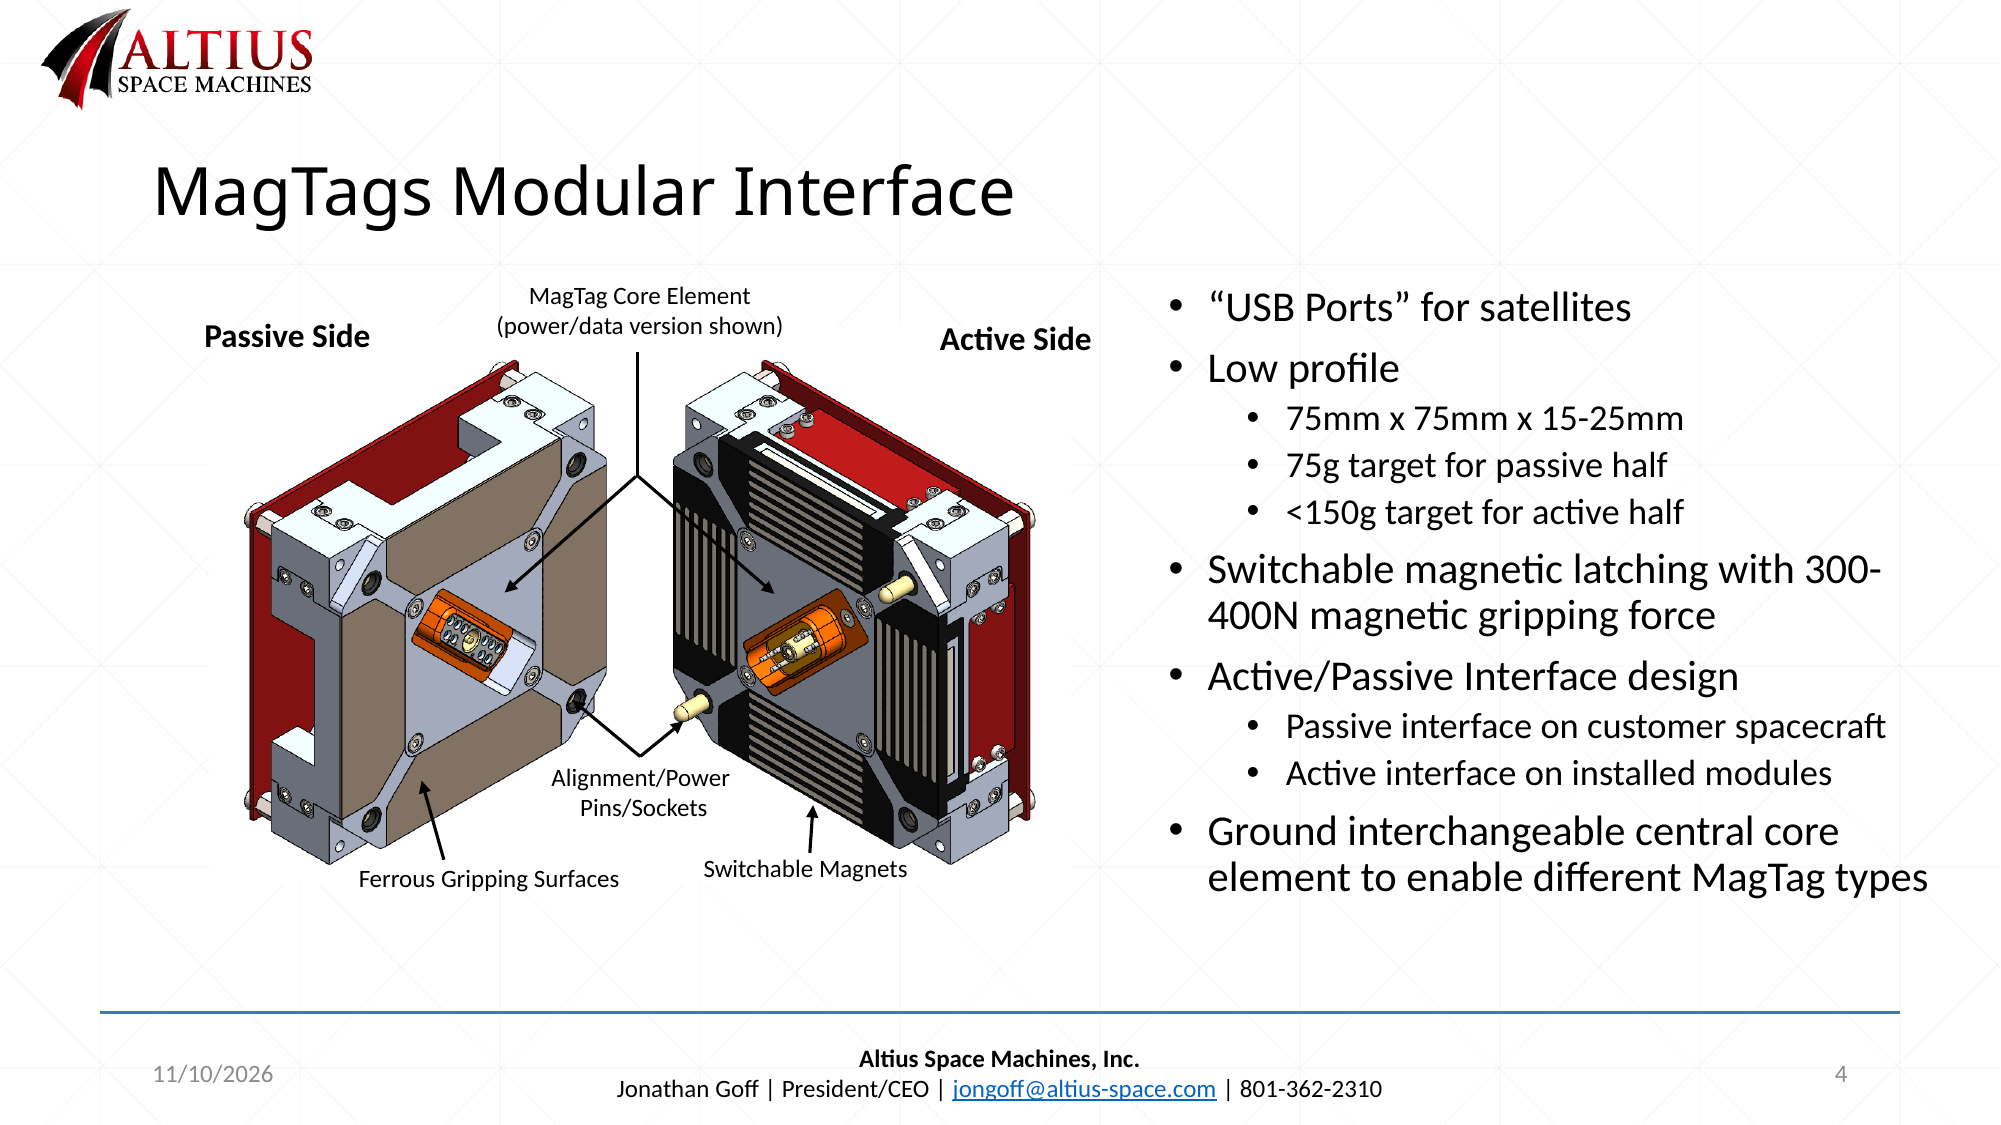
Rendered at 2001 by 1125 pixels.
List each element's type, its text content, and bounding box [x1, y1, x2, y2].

text_box Altius Space Machines, Inc. Jonathan Goff | President/CEO | jongoff@altius-space.com | 801-362-2310 [587, 1042, 1413, 1103]
slide_number 4 [1413, 1042, 1863, 1103]
title MagTags Modular Interface [137, 110, 1863, 278]
picture [36, 5, 317, 111]
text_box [188, 271, 1109, 901]
list “USB Ports” for satellites Low profile 75mm x 75mm x 15-25mm 75g target for passive half <150g target for active half Switchable magnetic latching with 300-400N magnetic gripping force Active/Passive Interface design Passive interface on customer spacecraft Active interface on installed modules Ground interchangeable central core element to enable different MagTag types [1153, 277, 1946, 935]
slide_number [137, 1042, 587, 1103]
